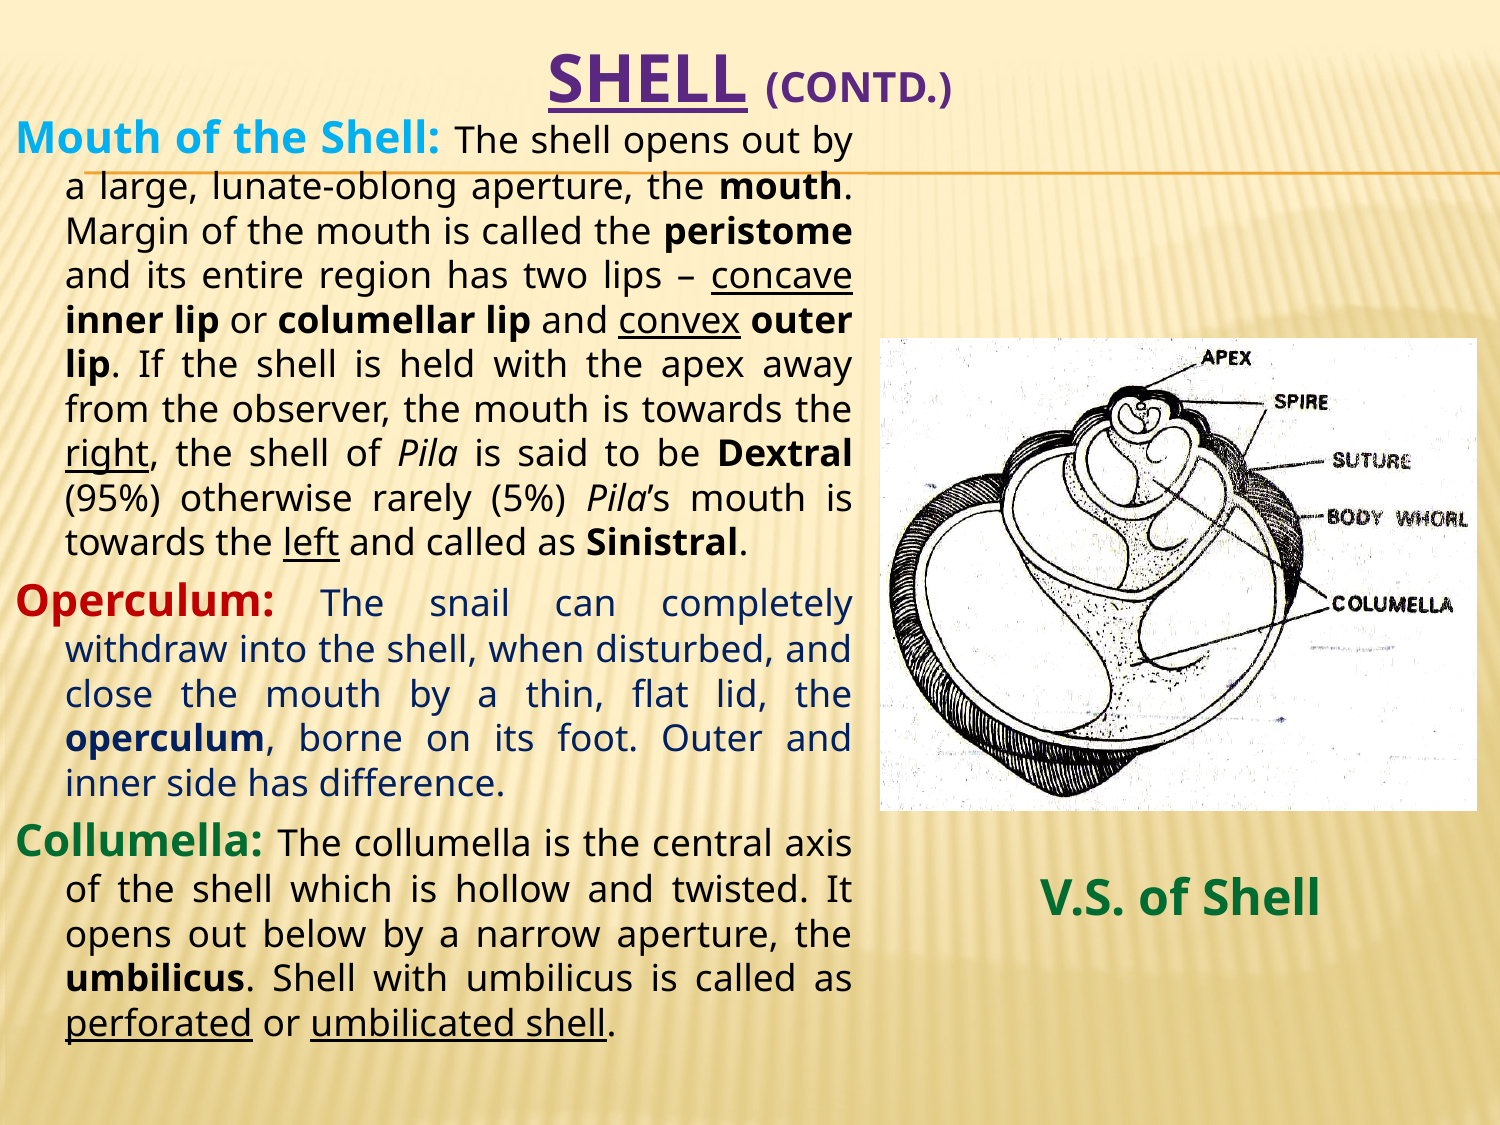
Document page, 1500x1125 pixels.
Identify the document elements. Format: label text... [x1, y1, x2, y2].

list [879, 337, 1489, 811]
list Mouth of the Shell: The shell opens out by a large, lunate-oblong aperture, the mouth. Margin of the mouth is called the peristome and its entire region has two lips – concave inner lip or columellar lip and convex outer lip. If the shell is held with the apex away from the observer, the mouth is towards the right, the shell of Pila is said to be Dextral (95%) otherwise rarely (5%) Pila’s mouth is towards the left and called as Sinistral. Operculum: The snail can completely withdraw into the shell, when disturbed, and close the mouth by a thin, flat lid, the operculum, borne on its foot. Outer and inner side has difference. Collumella: The collumella is the central axis of the shell which is hollow and twisted. It opens out below by a narrow aperture, the umbilicus. Shell with umbilicus is called as perforated or umbilicated shell. [0, 101, 869, 1125]
text_box V.S. of Shell [927, 857, 1436, 933]
title SHELL (Contd.) [0, 26, 1500, 126]
